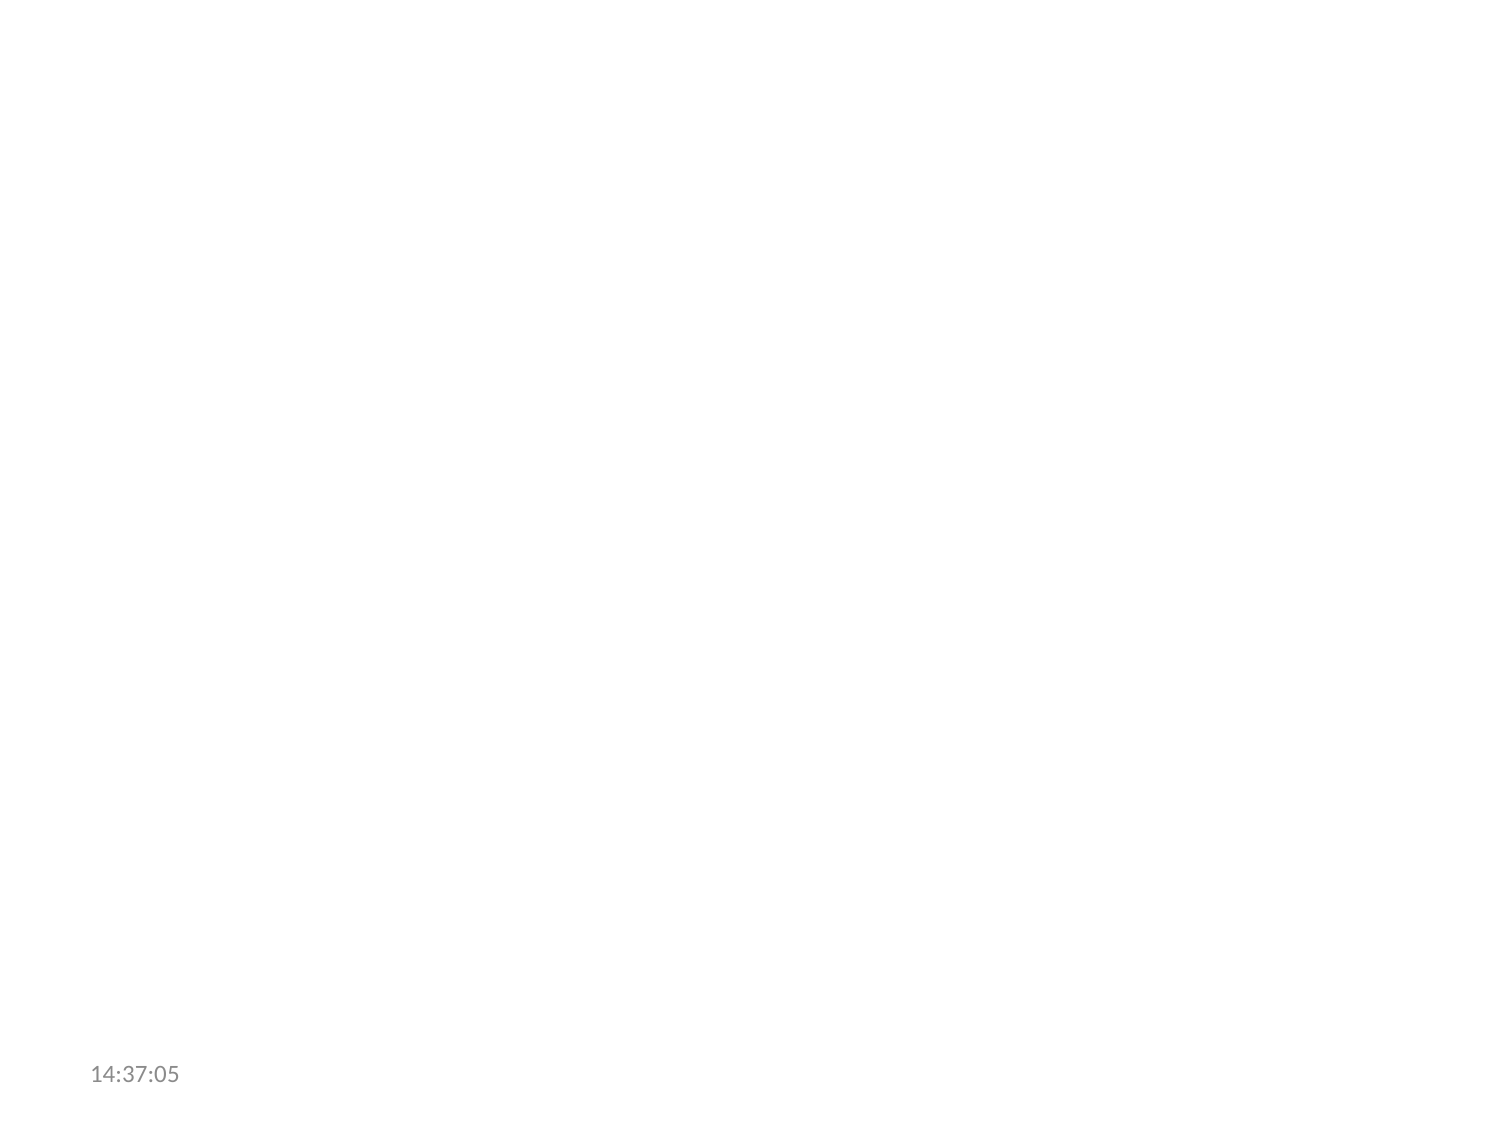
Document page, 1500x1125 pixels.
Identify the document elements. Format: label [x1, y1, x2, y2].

slide_number [75, 1042, 425, 1103]
